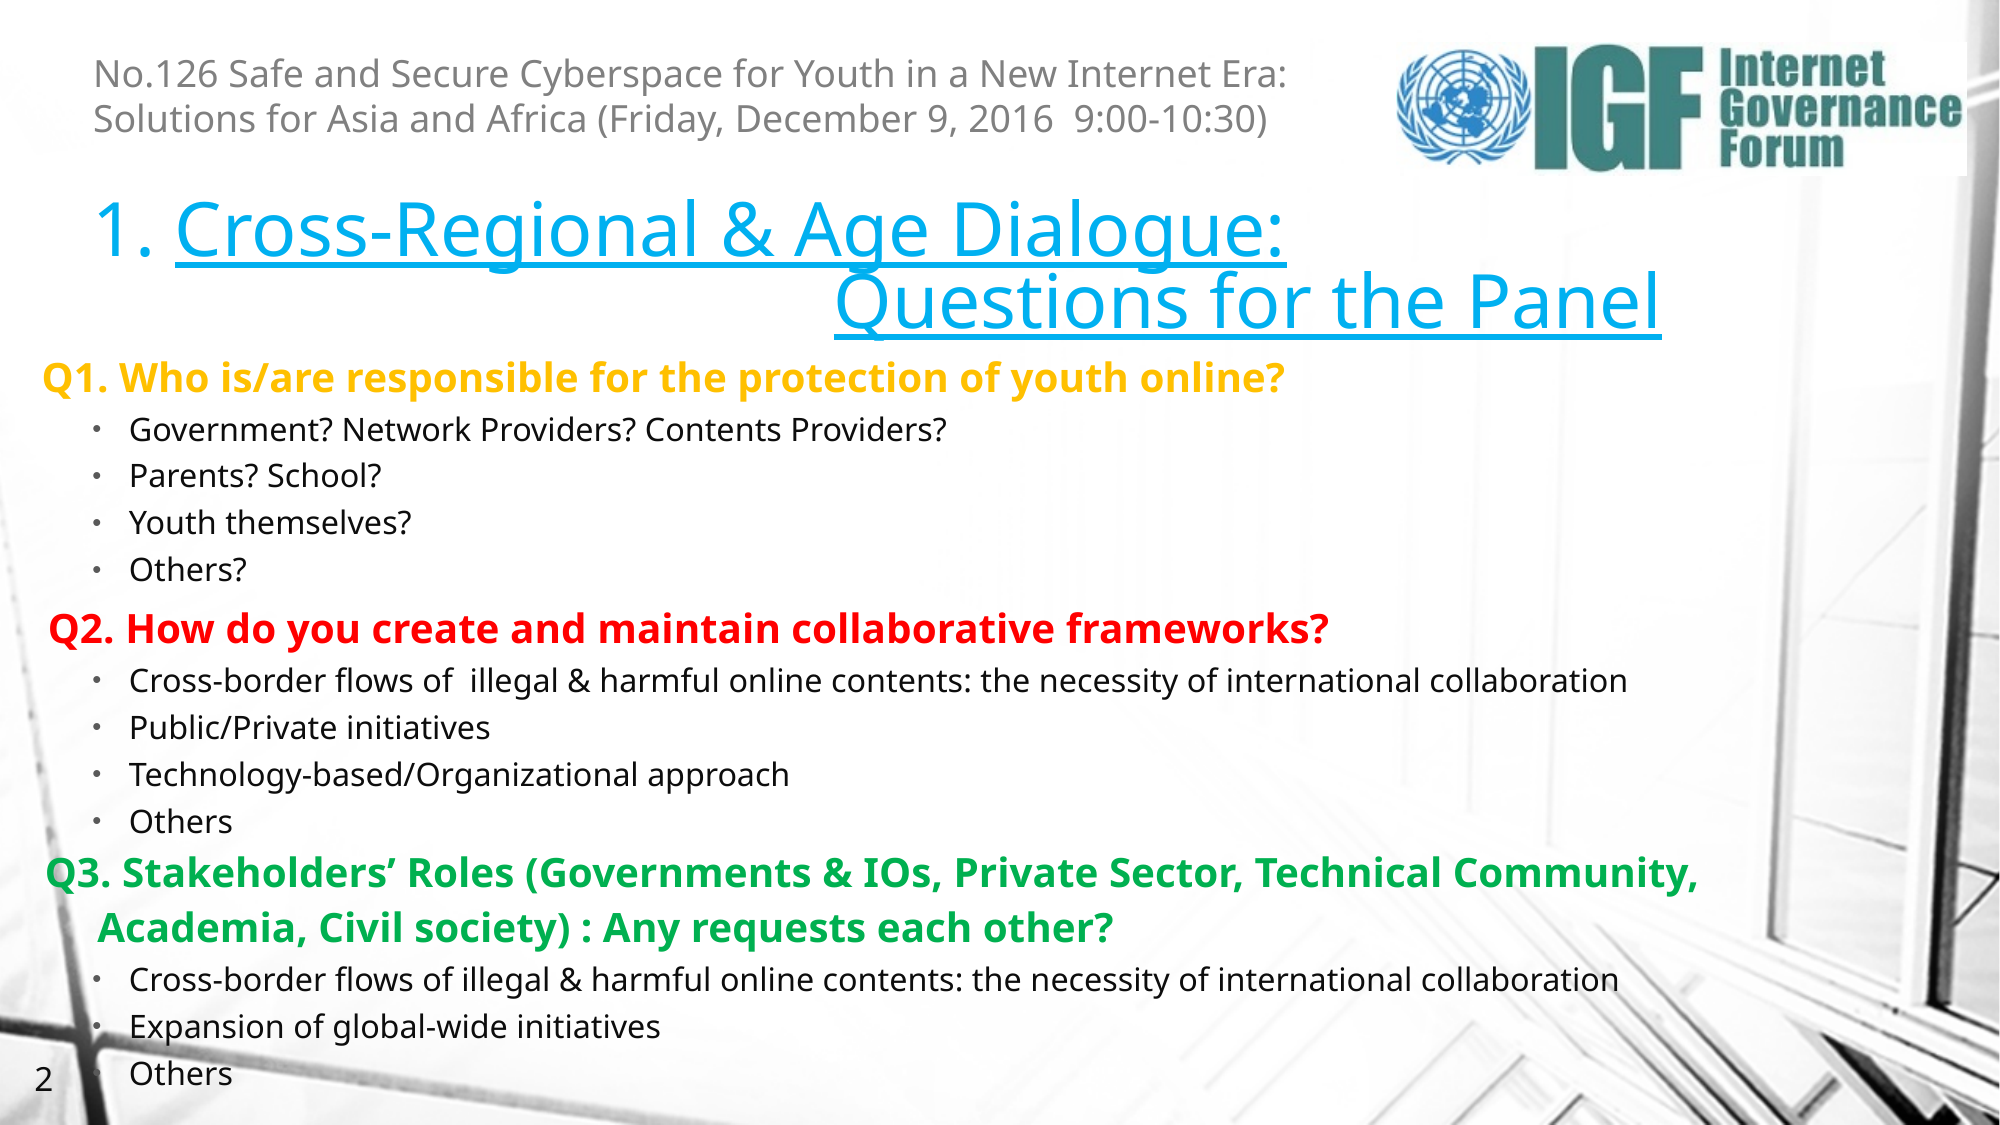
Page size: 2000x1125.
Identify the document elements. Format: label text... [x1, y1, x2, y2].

list Q1. Who is/are responsible for the protection of youth online? Government? Network Providers? Contents Providers? Parents? School? Youth themselves? Others? Q2. How do you create and maintain collaborative frameworks? Cross-border flows of illegal & harmful online contents: the necessity of international collaboration Public/Private initiatives Technology-based/Organizational approach Others Q3. Stakeholders’ Roles (Governments & IOs, Private Sector, Technical Community, Academia, Civil society) : Any requests each other? Cross-border flows of illegal & harmful online contents: the necessity of international collaboration Expansion of global-wide initiatives Others [19, 349, 1967, 1106]
title 1. Cross-Regional & Age Dialogue: Questions for the Panel [77, 175, 1966, 349]
picture [0, 0, 2000, 1125]
slide_number 2 [19, 1058, 220, 1104]
text_box No.126 Safe and Secure Cyberspace for Youth in a New Internet Era: Solutions for Asia and Africa (Friday, December 9, 2016 9:00-10:30) [78, 42, 1366, 148]
